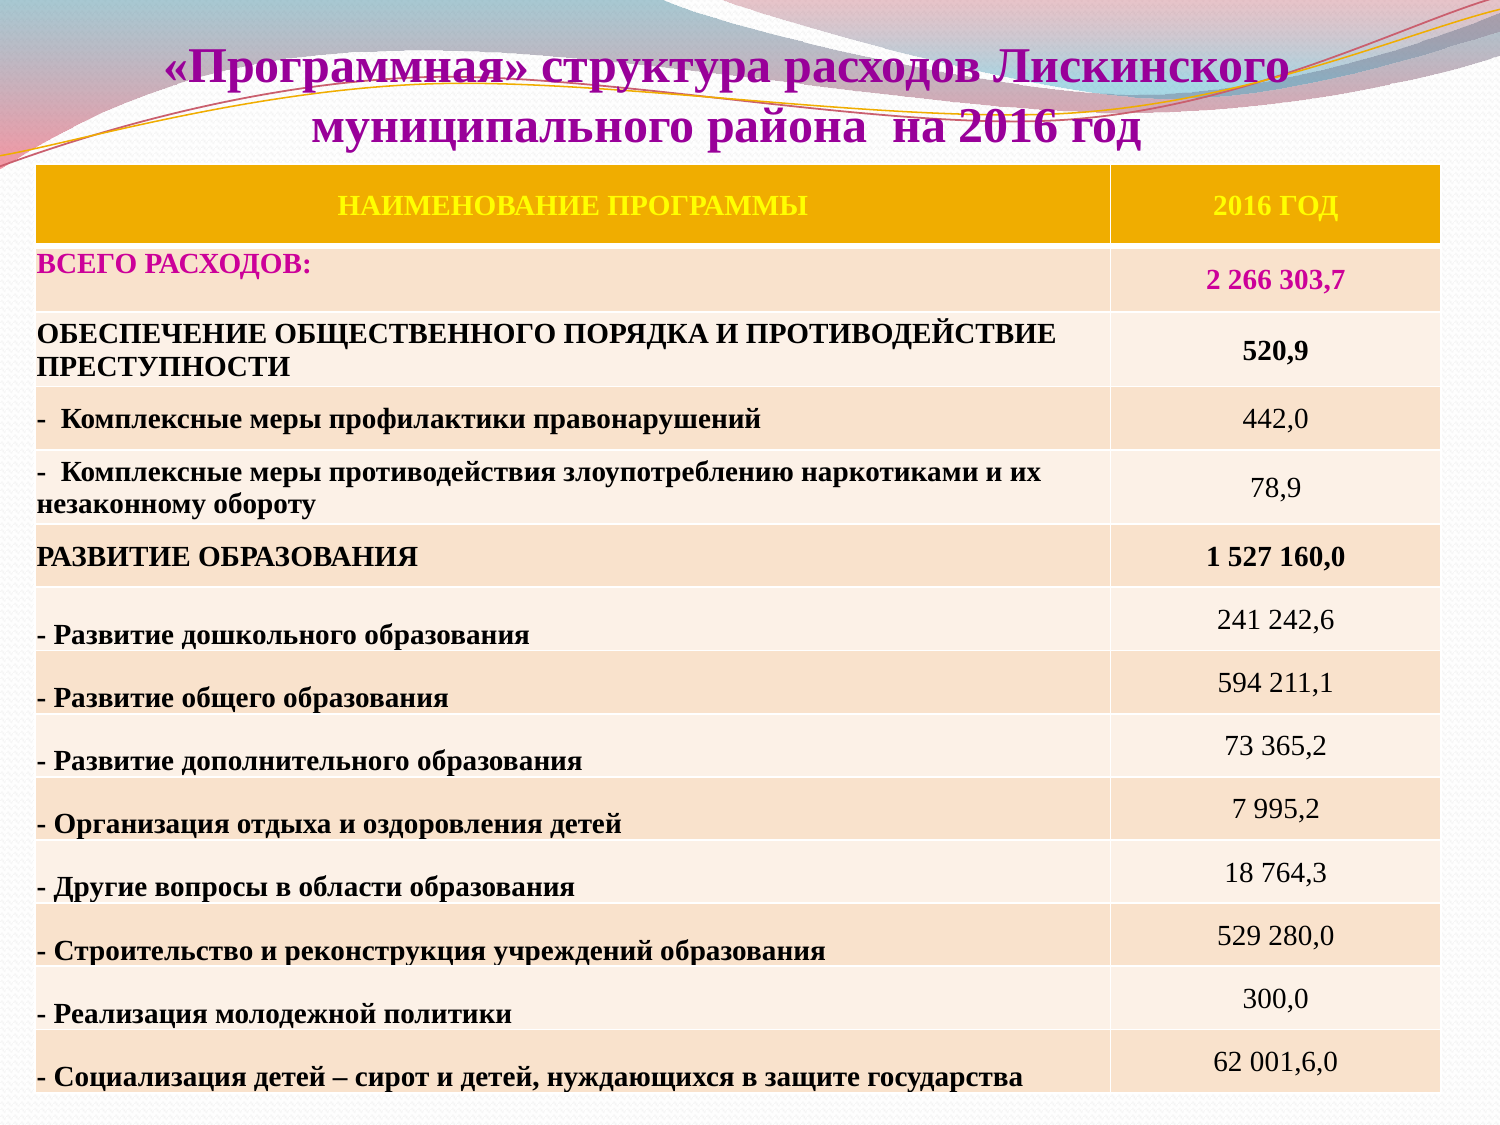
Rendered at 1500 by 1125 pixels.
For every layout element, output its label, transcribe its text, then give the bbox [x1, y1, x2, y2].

table_cell 241 242,6 [1111, 588, 1440, 650]
table_cell 78,9 [1111, 451, 1440, 523]
table_cell - Строительство и реконструкция учреждений образования [36, 904, 1110, 965]
table_cell РАЗВИТИЕ ОБРАЗОВАНИЯ [36, 525, 1110, 586]
table_header НАИМЕНОВАНИЕ ПРОГРАММЫ [36, 165, 1110, 243]
table_cell 300,0 [1111, 967, 1440, 1029]
table_cell - Развитие дополнительного образования [36, 715, 1110, 776]
table_header 2016 ГОД [1111, 165, 1440, 243]
table_cell 520,9 [1111, 313, 1440, 386]
table_cell ОБЕСПЕЧЕНИЕ ОБЩЕСТВЕННОГО ПОРЯДКА И ПРОТИВОДЕЙСТВИЕ ПРЕСТУПНОСТИ [36, 313, 1110, 386]
table_cell 62 001,6,0 [1111, 1030, 1440, 1092]
table_cell - Развитие дошкольного образования [36, 588, 1110, 650]
table_cell - Социализация детей – сирот и детей, нуждающихся в защите государства [36, 1030, 1110, 1092]
title «Программная» структура расходов Лискинского муниципального района на 2016 год [35, 35, 1418, 153]
table_cell 442,0 [1111, 387, 1440, 449]
table_cell 18 764,3 [1111, 841, 1440, 902]
table_cell - Комплексные меры противодействия злоупотреблению наркотиками и их незаконному обороту [36, 451, 1110, 523]
table_cell 2 266 303,7 [1111, 249, 1440, 311]
table_cell - Другие вопросы в области образования [36, 841, 1110, 902]
table_cell 1 527 160,0 [1111, 525, 1440, 586]
table_cell 7 995,2 [1111, 778, 1440, 839]
table_cell - Организация отдыха и оздоровления детей [36, 778, 1110, 839]
table_cell - Реализация молодежной политики [36, 967, 1110, 1029]
table_cell 529 280,0 [1111, 904, 1440, 965]
table_cell 73 365,2 [1111, 715, 1440, 776]
table_cell 594 211,1 [1111, 651, 1440, 713]
table_cell - Комплексные меры профилактики правонарушений [36, 387, 1110, 449]
table_cell ВСЕГО РАСХОДОВ: [36, 249, 1110, 311]
table_cell - Развитие общего образования [36, 651, 1110, 713]
